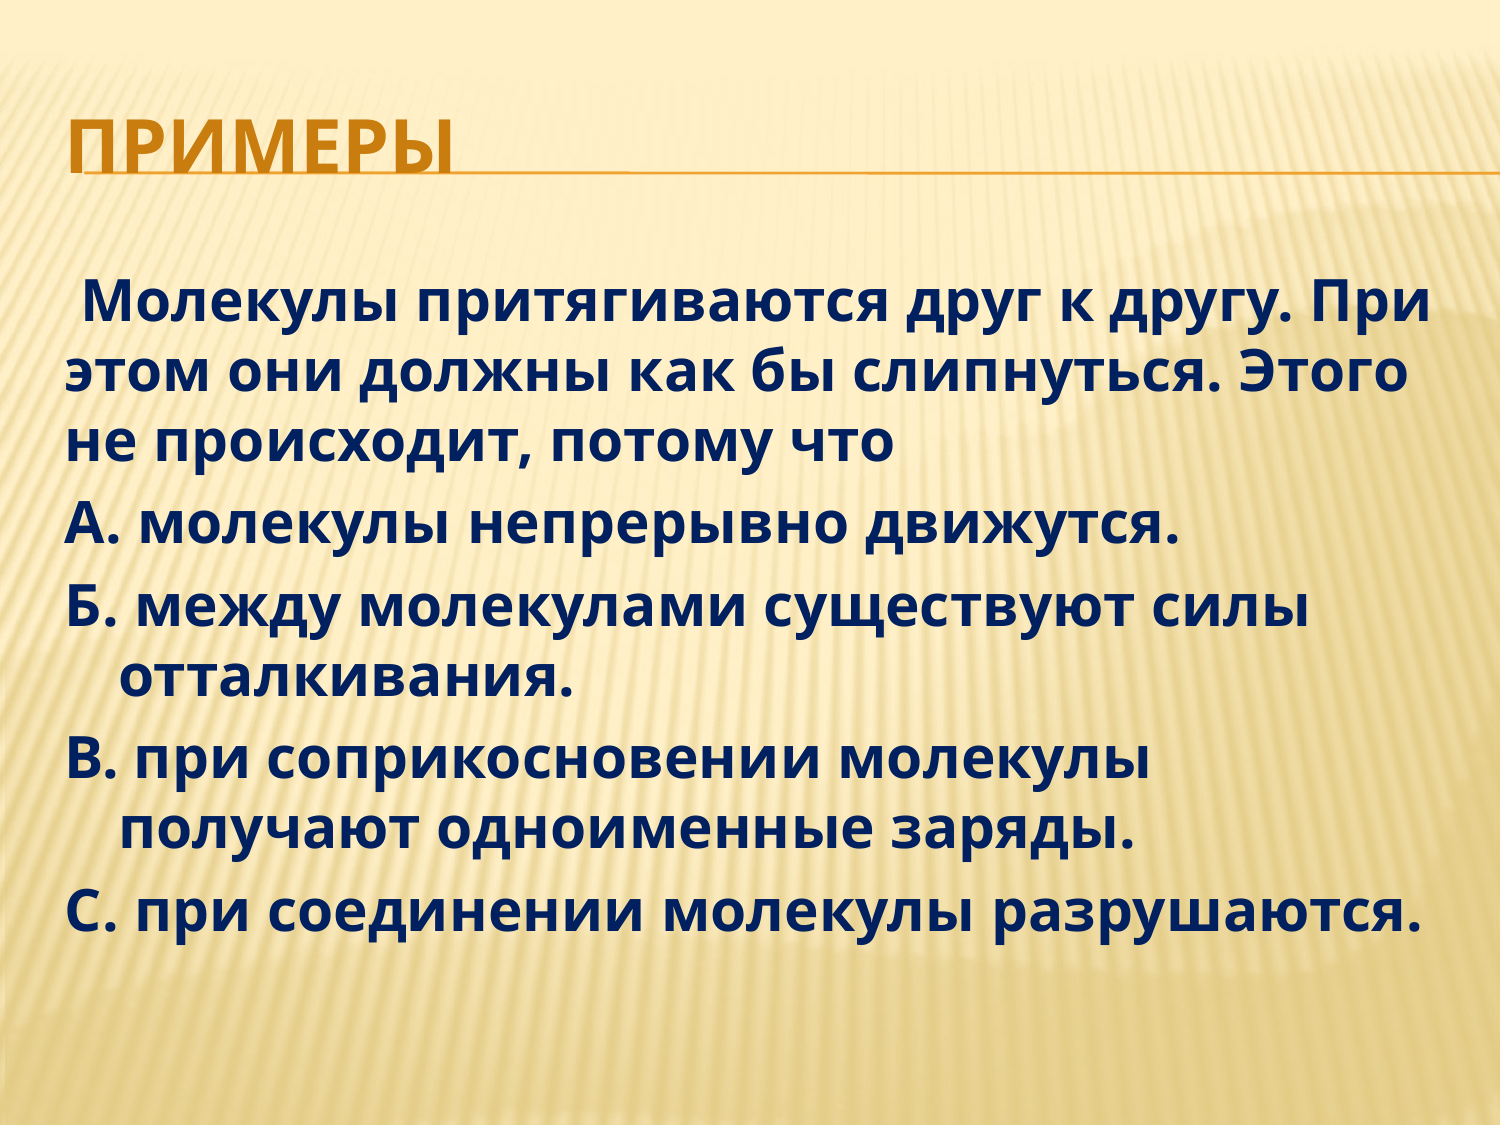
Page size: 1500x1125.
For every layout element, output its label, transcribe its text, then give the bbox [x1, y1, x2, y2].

list Молекулы притягиваются друг к другу. При этом они должны как бы слипнуться. Этого не происходит, потому что А. молекулы непрерывно движутся. Б. между молекулами существуют силы отталкивания. В. при соприкосновении молекулы получают одноименные заряды. С. при соединении молекулы разрушаются. [50, 254, 1475, 998]
title ПРИМЕРЫ [50, 75, 1475, 213]
